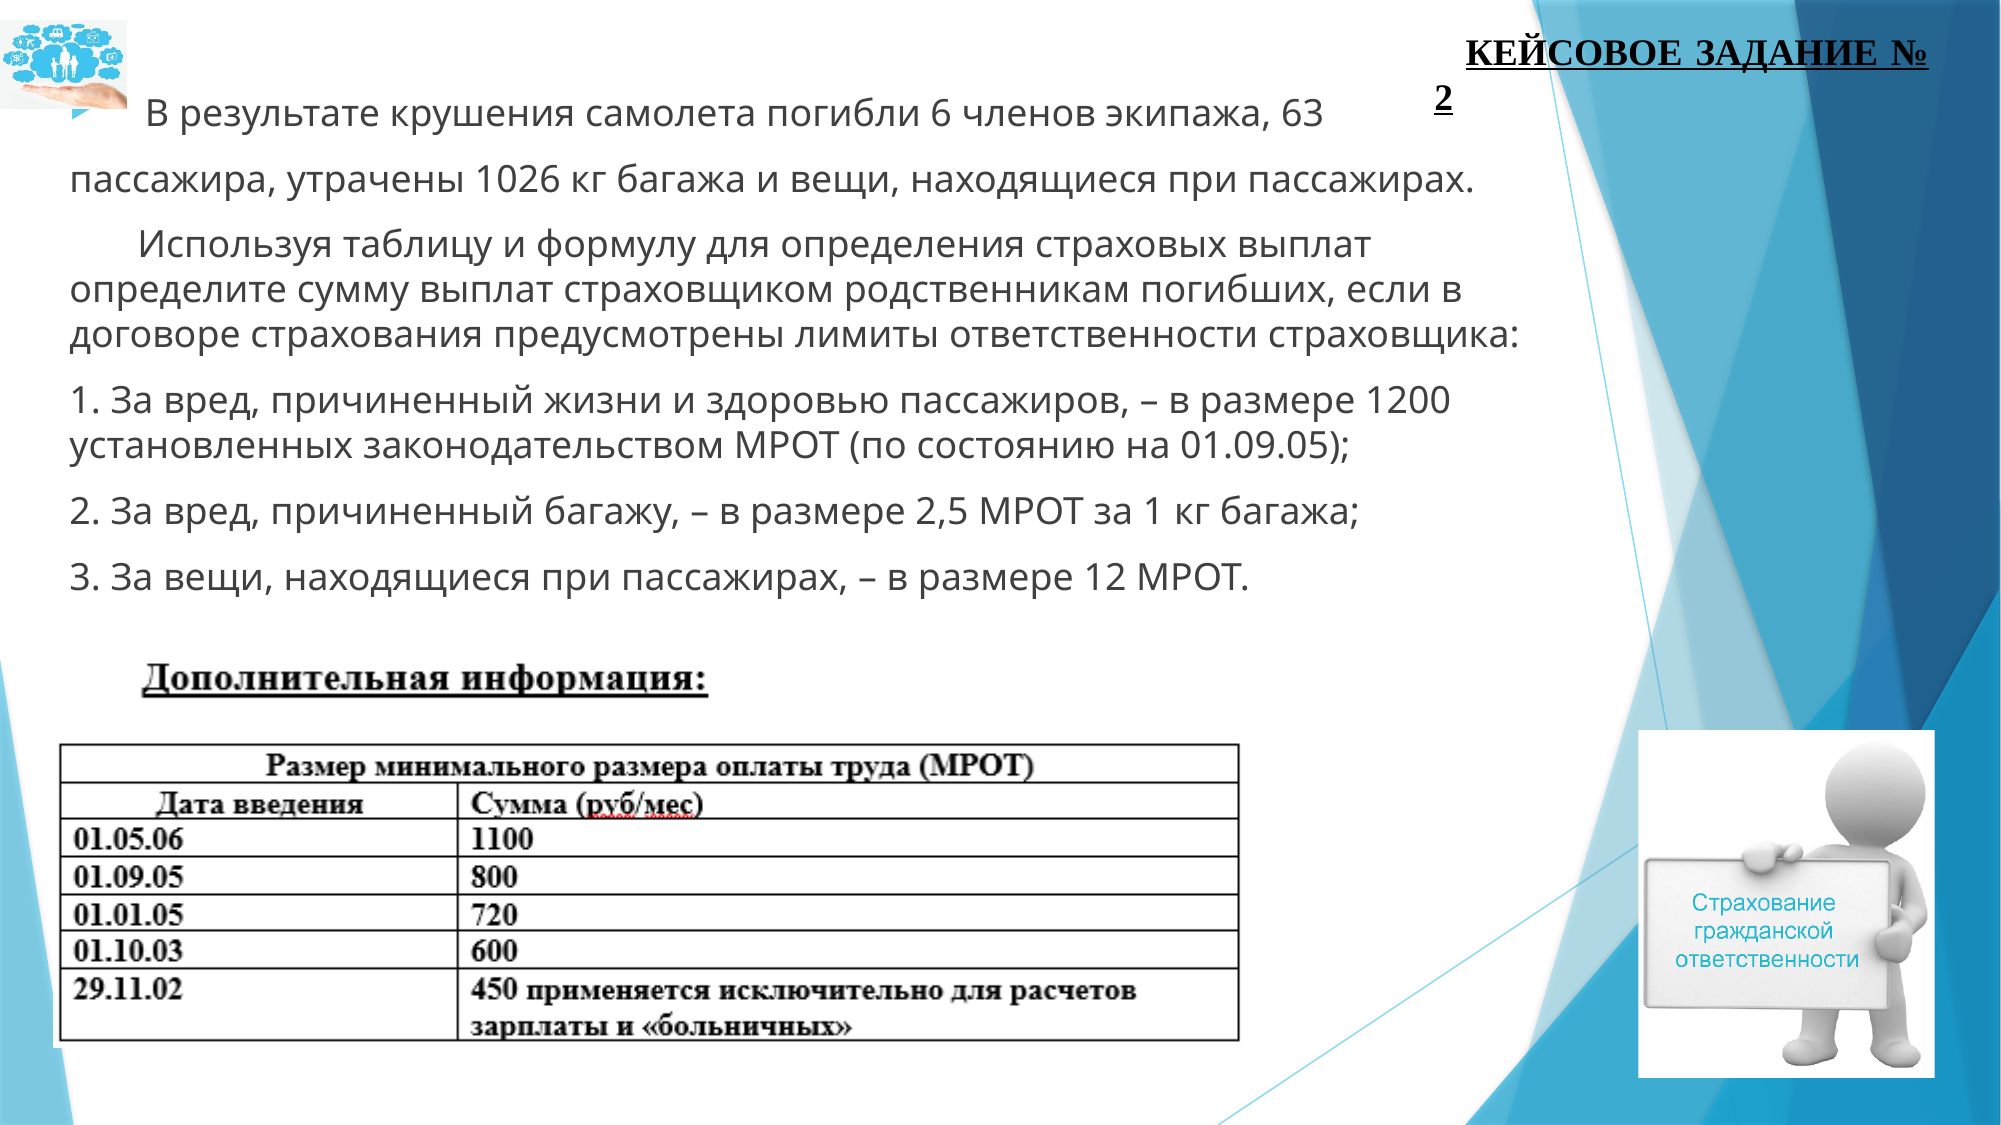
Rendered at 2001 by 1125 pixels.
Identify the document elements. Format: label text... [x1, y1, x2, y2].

picture [52, 649, 1253, 1049]
text_box КЕЙСОВОЕ ЗАДАНИЕ № 2 [1411, 20, 1952, 81]
picture [1637, 729, 1936, 1078]
list В результате крушения самолета погибли 6 членов экипажа, 63 пассажира, утрачены 1026 кг багажа и вещи, находящиеся при пассажирах. Используя таблицу и формулу для определения страховых выплат определите сумму выплат страховщиком родственникам погибших, если в договоре страхования предусмотрены лимиты ответственности страховщика: 1. За вред, причиненный жизни и здоровью пассажиров, – в размере 1200 установленных законодательством МРОТ (по состоянию на 01.09.05); 2. За вред, причиненный багажу, – в размере 2,5 МРОТ за 1 кг багажа; 3. За вещи, находящиеся при пассажирах, – в размере 12 МРОТ. [54, 81, 1539, 718]
picture [0, 20, 128, 109]
